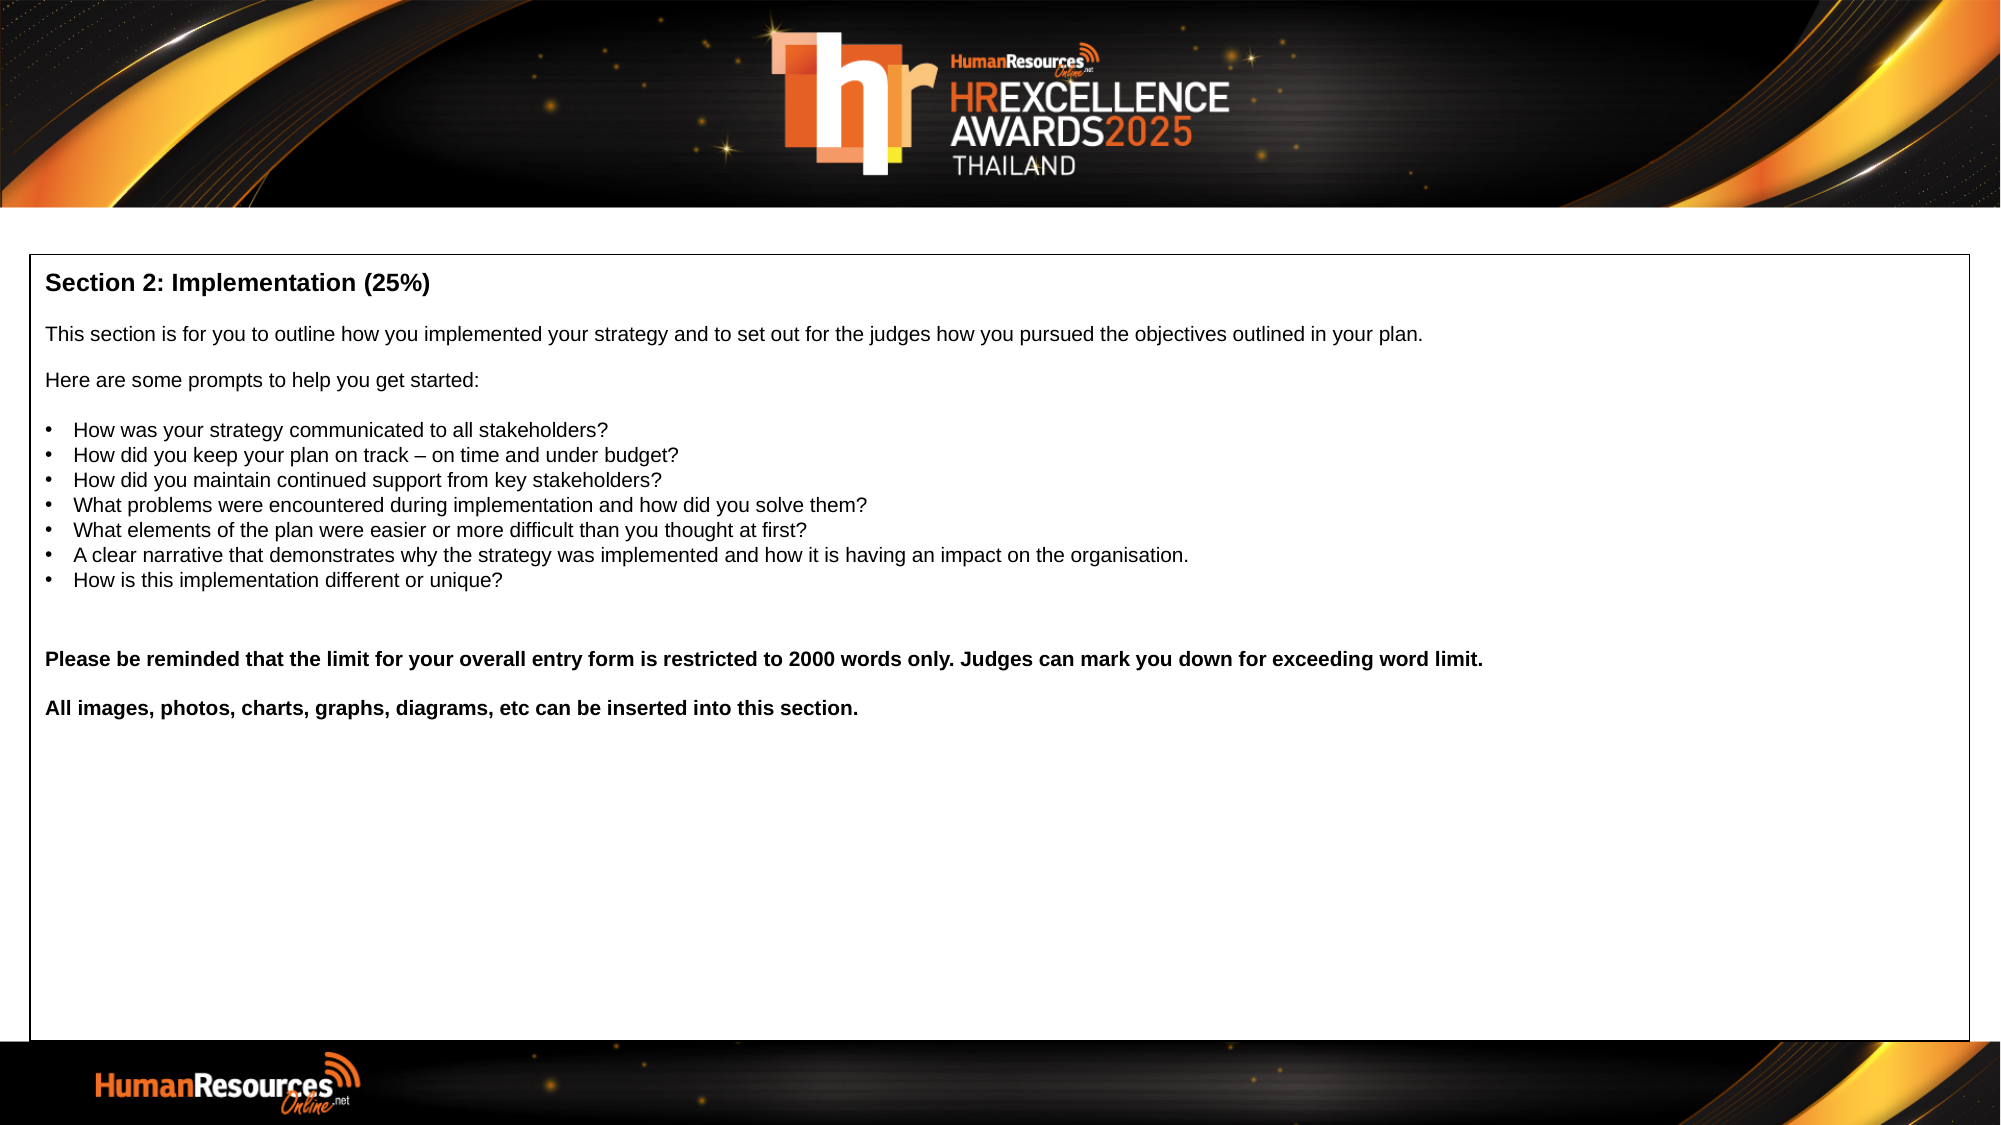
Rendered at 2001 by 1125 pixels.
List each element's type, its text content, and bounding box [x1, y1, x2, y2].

picture [0, 0, 2001, 1125]
text_box Section 2: Implementation (25%) This section is for you to outline how you implemented your strategy and to set out for the judges how you pursued the objectives outlined in your plan. Here are some prompts to help you get started: How was your strategy communicated to all stakeholders? How did you keep your plan on track – on time and under budget? How did you maintain continued support from key stakeholders? What problems were encountered during implementation and how did you solve them? What elements of the plan were easier or more difficult than you thought at first? A clear narrative that demonstrates why the strategy was implemented and how it is having an impact on the organisation. How is this implementation different or unique? Please be reminded that the limit for your overall entry form is restricted to 2000 words only. Judges can mark you down for exceeding word limit. All images, photos, charts, graphs, diagrams, etc can be inserted into this section. [30, 254, 1970, 1042]
